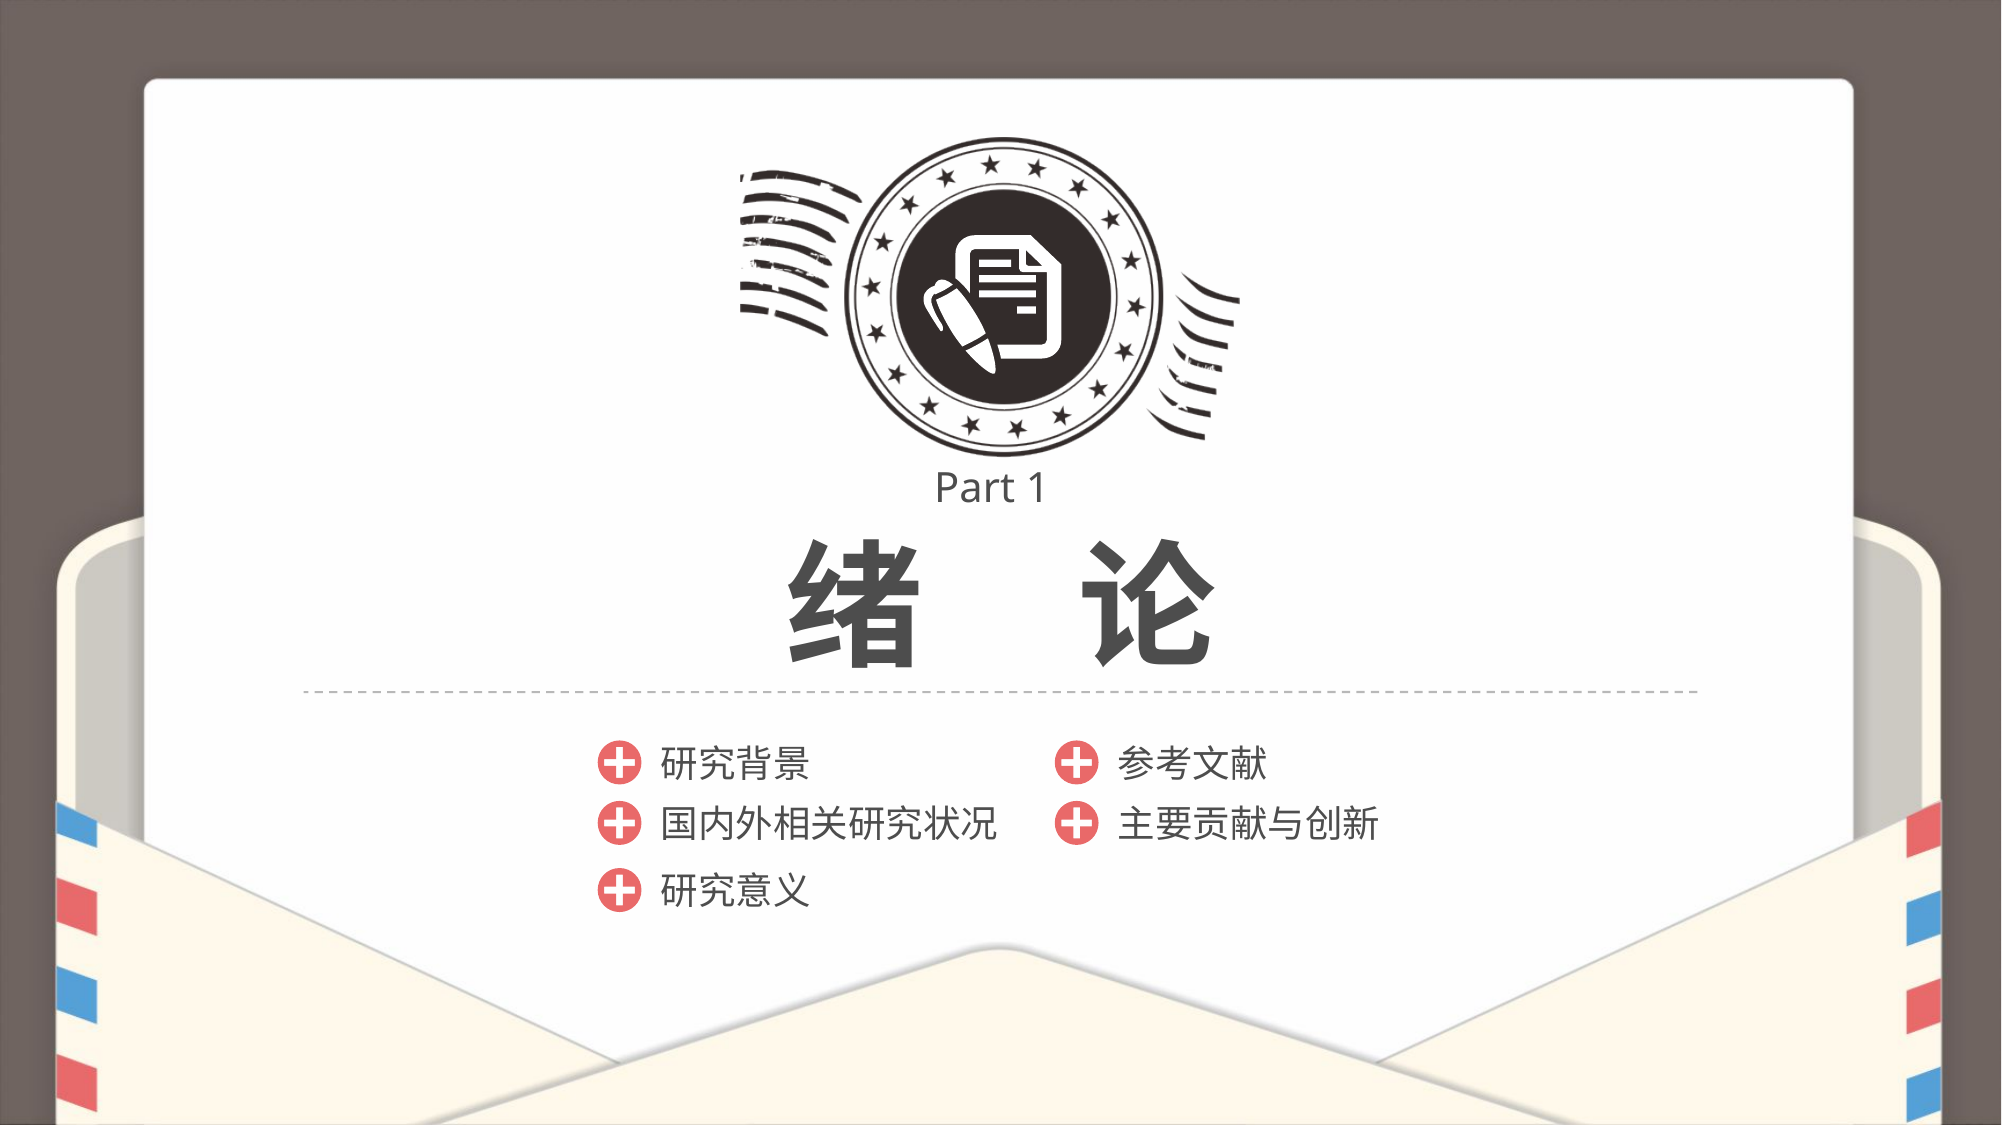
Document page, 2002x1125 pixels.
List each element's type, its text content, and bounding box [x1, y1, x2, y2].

text_box [597, 800, 642, 845]
text_box 绪 论 [487, 511, 1514, 692]
text_box 研究背景 [646, 732, 1020, 792]
text_box Part 1 [903, 466, 1081, 519]
text_box 参考文献 [1103, 732, 1477, 792]
text_box [597, 740, 642, 785]
text_box 主要贡献与创新 [1103, 792, 1477, 853]
picture [0, 0, 2002, 1125]
text_box [1054, 800, 1099, 845]
text_box 国内外相关研究状况 [646, 792, 1020, 853]
text_box 研究意义 [646, 859, 1020, 920]
text_box [597, 868, 642, 913]
text_box [1054, 740, 1099, 785]
